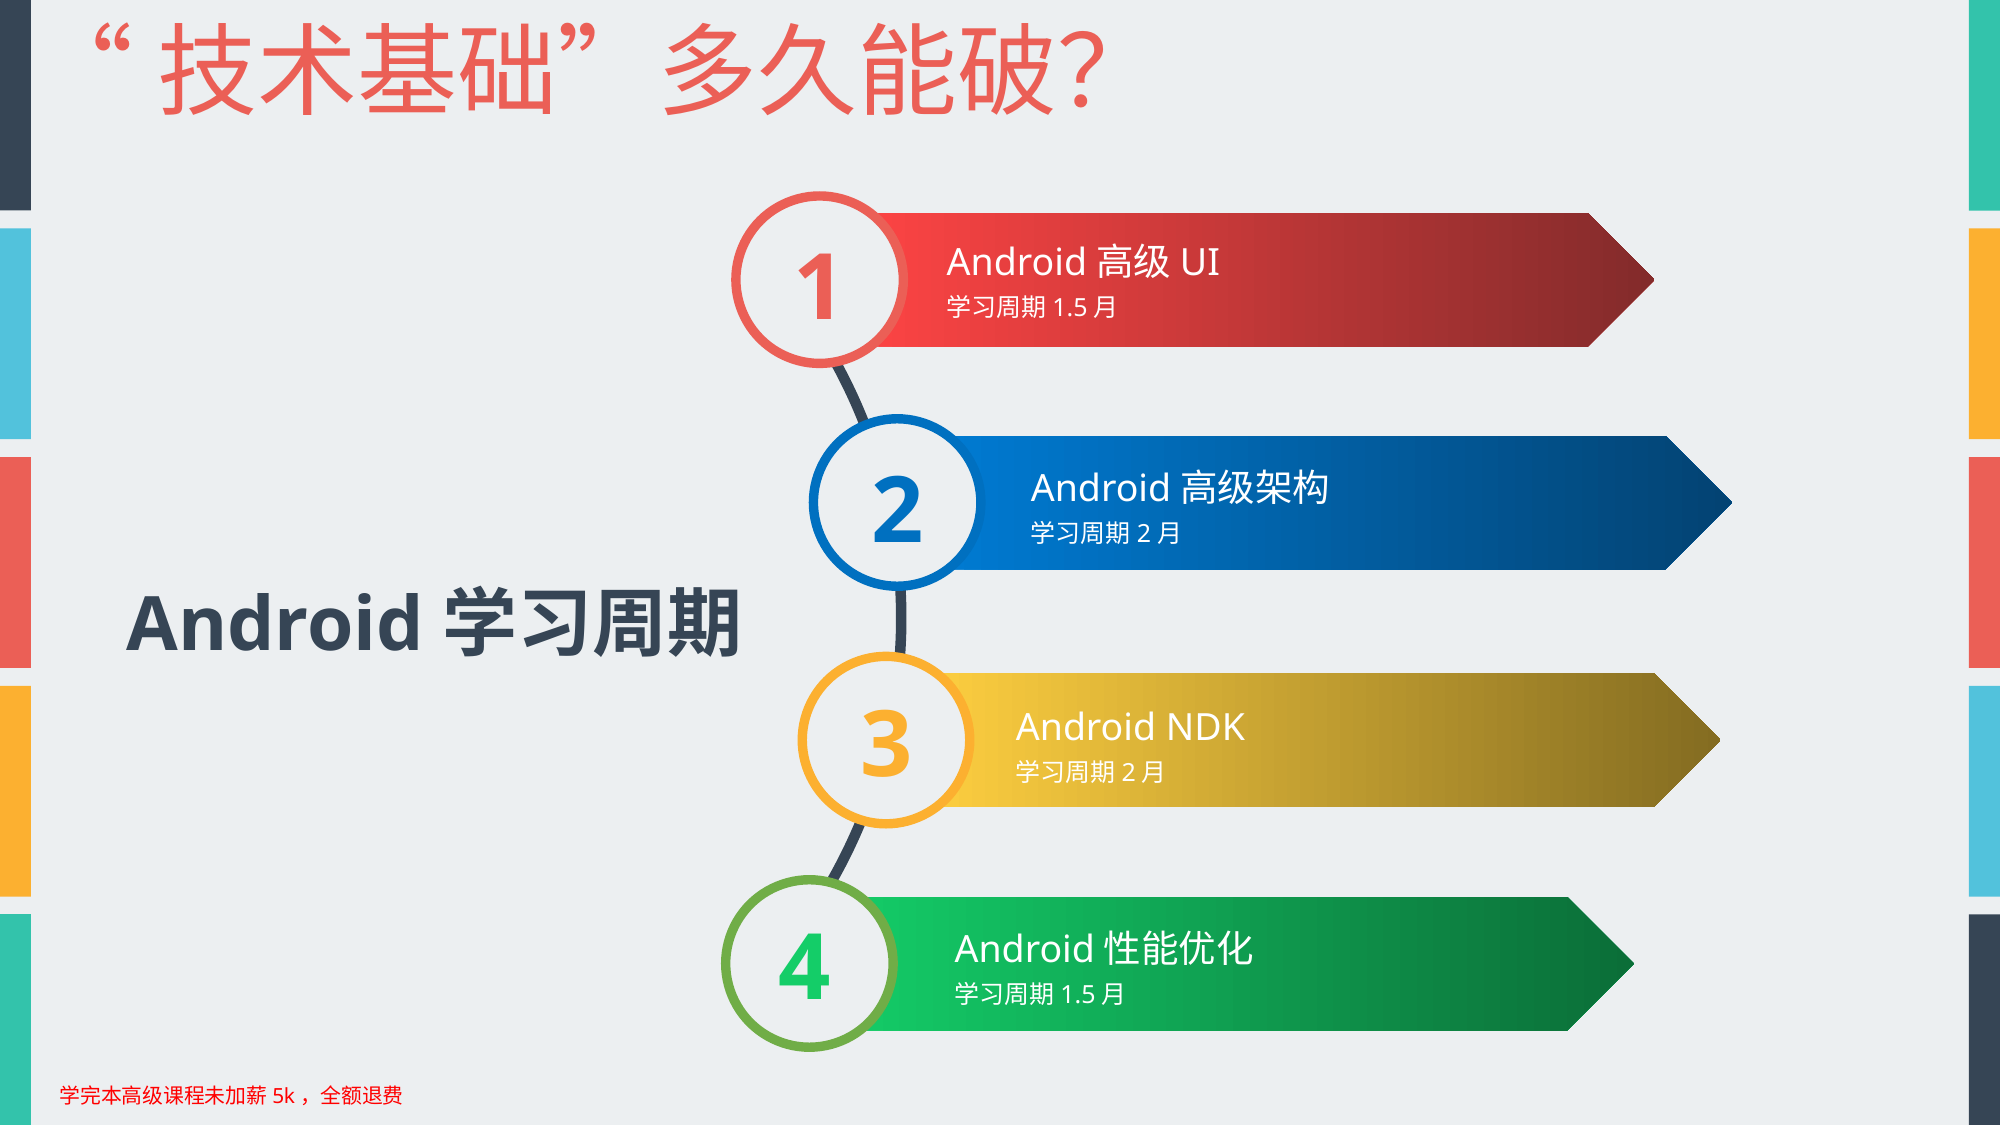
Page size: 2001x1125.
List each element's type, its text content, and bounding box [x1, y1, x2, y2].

text_box Android学习周期 [105, 567, 764, 673]
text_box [735, 195, 1655, 364]
text_box [0, 685, 31, 897]
text_box 学完本高级课程未加薪5k，全额退费 [45, 1067, 1624, 1115]
text_box [897, 591, 905, 653]
text_box [1968, 0, 2000, 211]
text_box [802, 656, 1721, 824]
text_box “技术基础”多久能破？ [19, 0, 1173, 135]
text_box [1968, 228, 2000, 440]
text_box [725, 879, 1634, 1048]
text_box [834, 366, 866, 418]
text_box [1968, 685, 2000, 897]
text_box [0, 228, 31, 440]
text_box [0, 457, 31, 668]
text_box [813, 418, 1732, 587]
text_box [1968, 457, 2000, 668]
text_box [1968, 914, 2000, 1125]
text_box [0, 914, 31, 1125]
text_box [0, 0, 31, 211]
text_box [830, 824, 863, 879]
